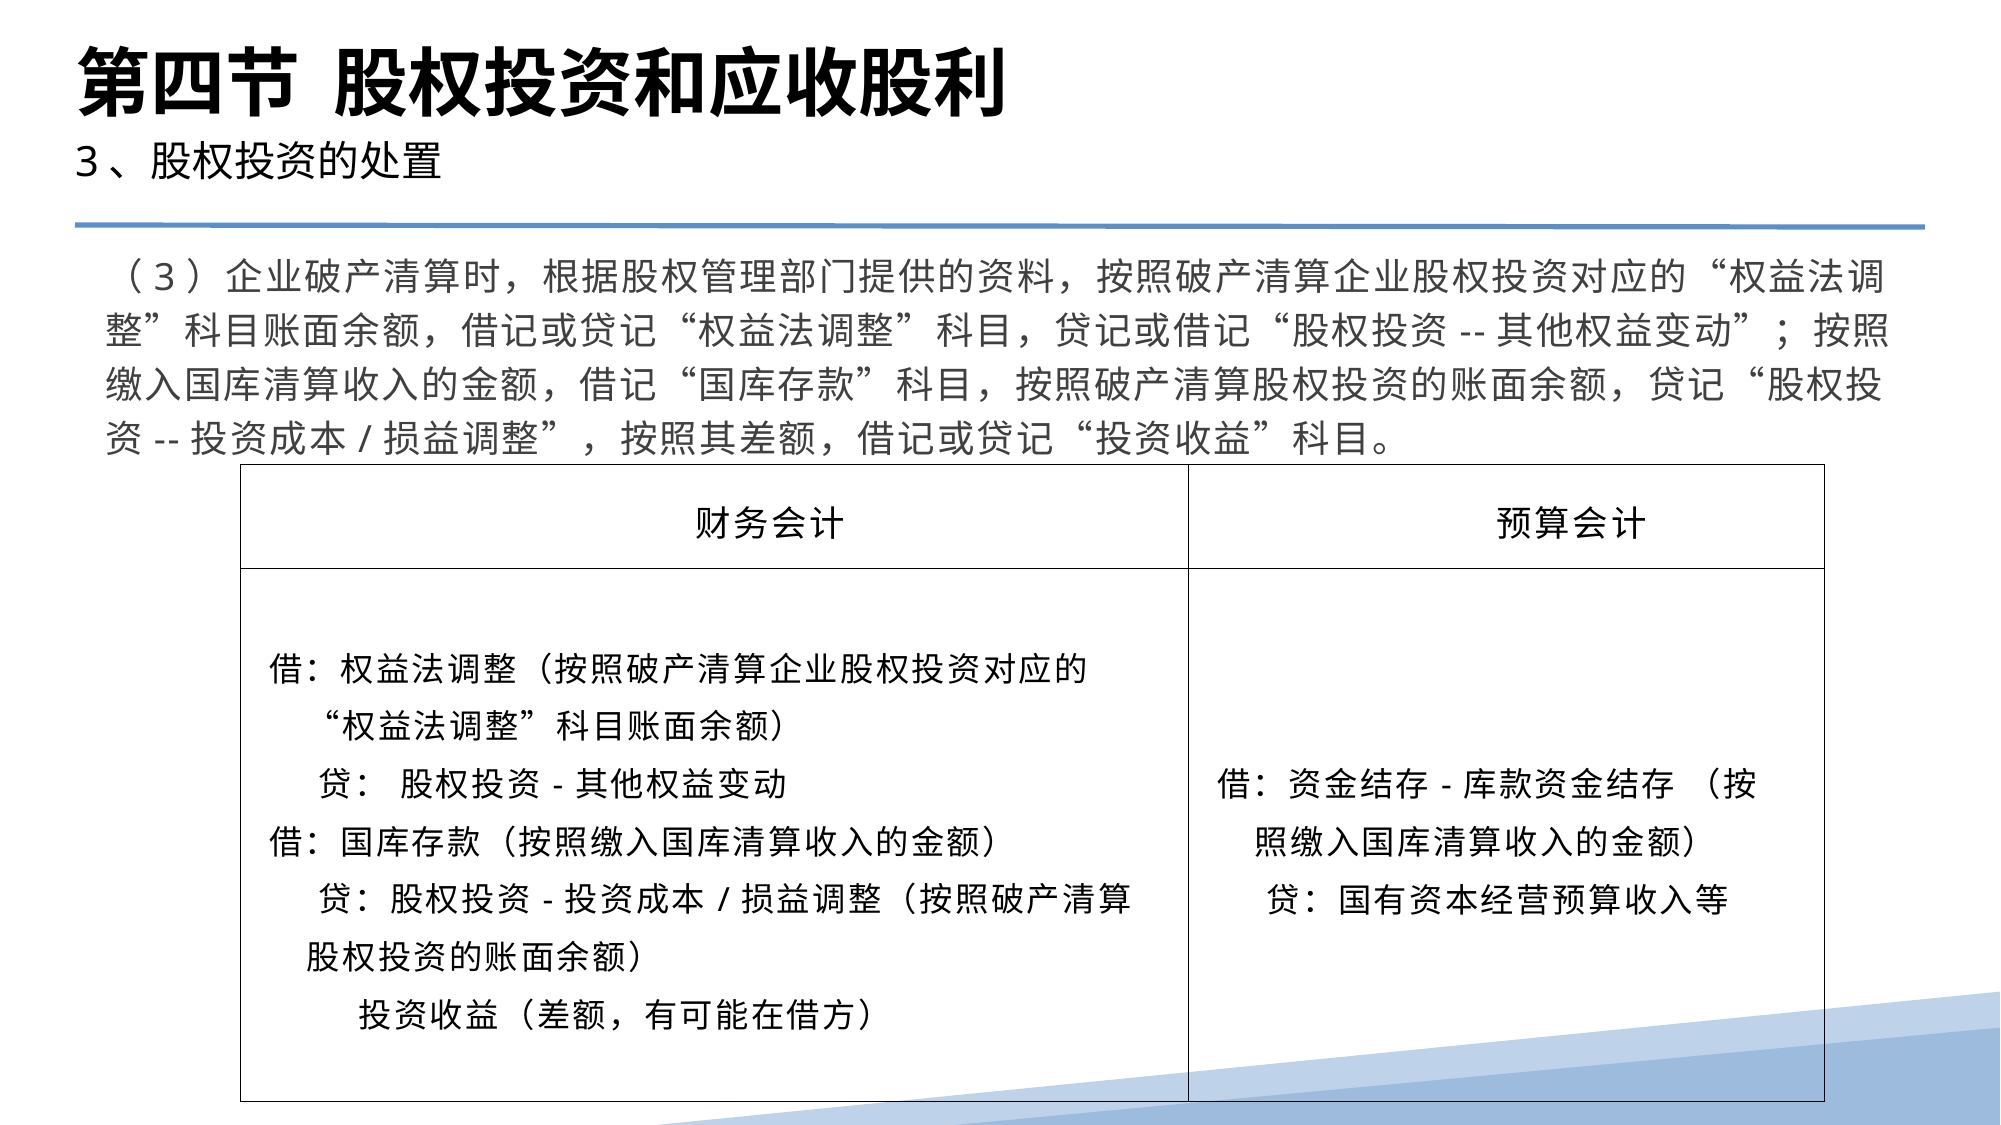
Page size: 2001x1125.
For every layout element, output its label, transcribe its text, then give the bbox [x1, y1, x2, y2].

text_box 3、股权投资的处置 [75, 124, 1925, 200]
table_cell 借：资金结存-库款资金结存 （按照缴入国库清算收入的金额） 贷：国有资本经营预算收入等 [1189, 569, 1824, 991]
text_box （3）企业破产清算时，根据股权管理部门提供的资料，按照破产清算企业股权投资对应的“权益法调整”科目账面余额，借记或贷记“权益法调整”科目，贷记或借记“股权投资--其他权益变动”；按照缴入国库清算收入的金额，借记“国库存款”科目，按照破产清算股权投资的账面余额，贷记“股权投资--投资成本/损益调整”，按照其差额，借记或贷记“投资收益”科目。 [94, 239, 1925, 496]
table_header 财务会计 [241, 465, 1188, 568]
text_box 第四节 股权投资和应收股利 [75, 24, 1925, 124]
table_cell 借：权益法调整（按照破产清算企业股权投资对应的“权益法调整”科目账面余额） 贷： 股权投资-其他权益变动 借：国库存款（按照缴入国库清算收入的金额） 贷：股权投资-投资成本/损益调整（按照破产清算股权投资的账面余额） 投资收益（差额，有可能在借方） [241, 569, 1188, 1101]
table_header 预算会计 [1189, 465, 1824, 568]
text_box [74, 224, 1925, 228]
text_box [656, 991, 2000, 1125]
